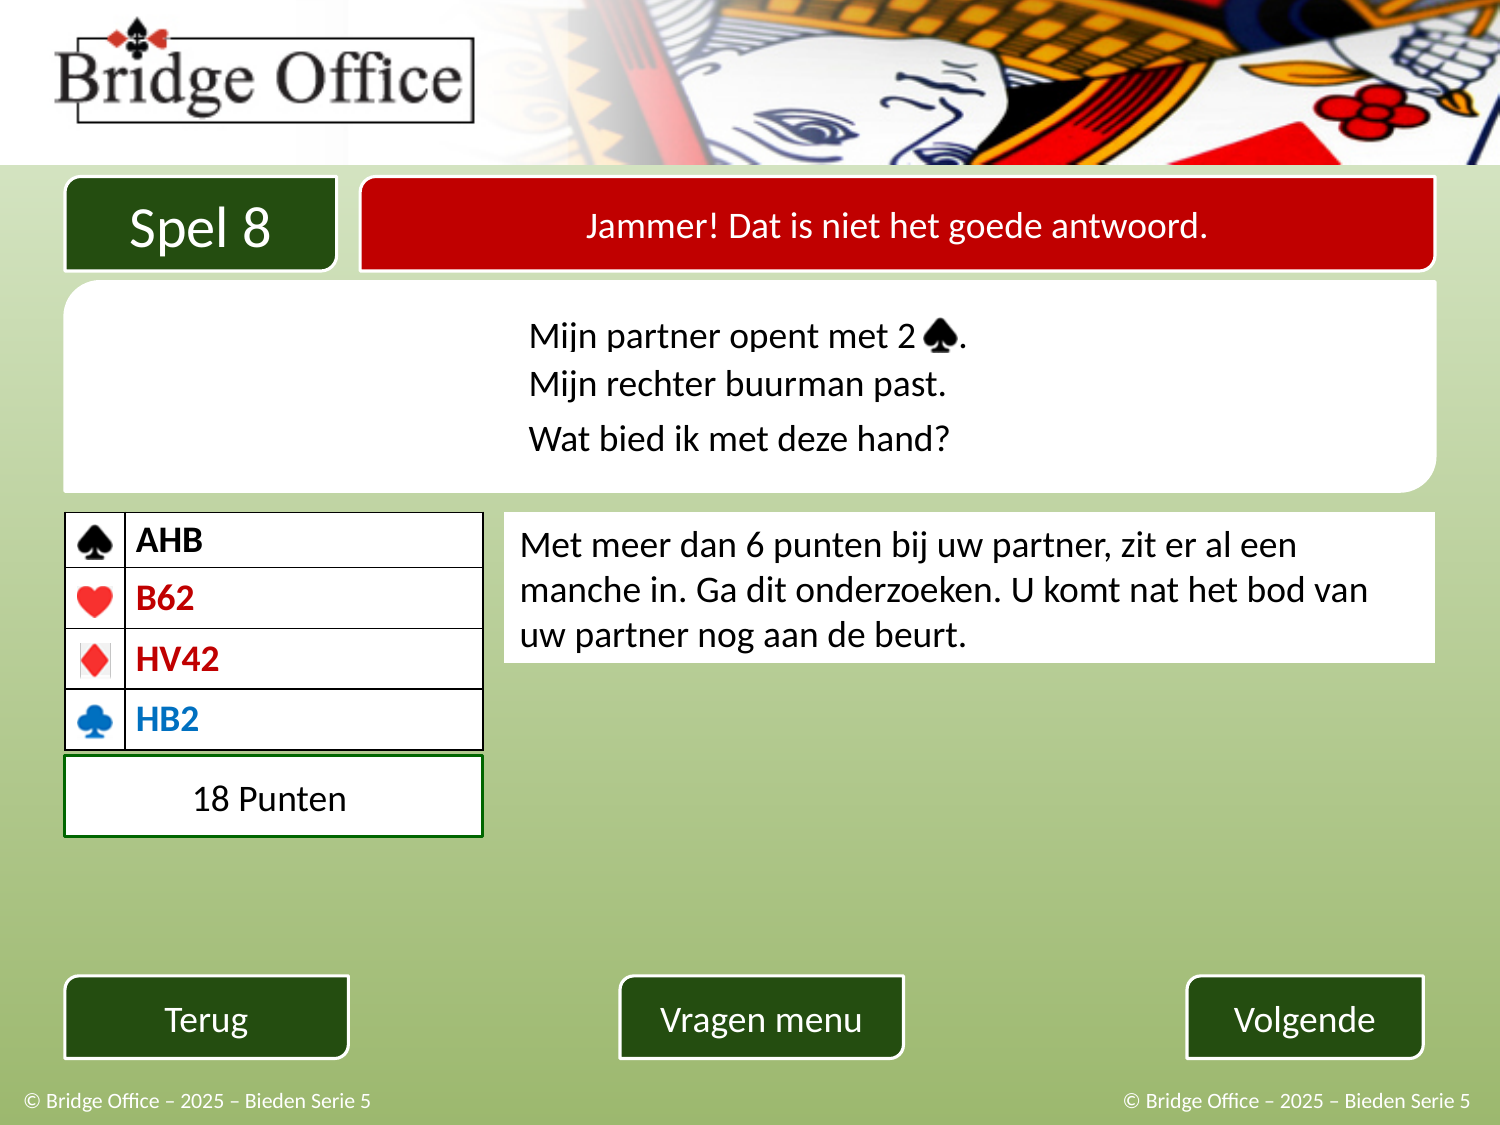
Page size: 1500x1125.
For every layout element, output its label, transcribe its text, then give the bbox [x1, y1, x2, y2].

table_cell [66, 690, 124, 749]
picture [0, 0, 1500, 166]
table_header AHB [126, 513, 482, 567]
picture [922, 317, 959, 353]
text_box Mijn partner opent met 2 . [513, 303, 1022, 364]
table_cell [66, 629, 124, 688]
picture [77, 643, 114, 679]
text_box Met meer dan 6 punten bij uw partner, zit er al een manche in. Ga dit onderzoeken. U komt nat het bod van uw partner nog aan de beurt. [504, 512, 1435, 663]
picture [77, 524, 114, 561]
text_box Jammer! Dat is niet het goede antwoord. [358, 179, 1437, 273]
text_box [63, 280, 1437, 493]
text_box Wat bied ik met deze hand? [513, 406, 987, 467]
text_box © Bridge Office – 2025 – Bieden Serie 5 [8, 1079, 393, 1121]
text_box Mijn rechter buurman past. [513, 352, 987, 406]
text_box Terug [63, 974, 350, 1061]
table_cell B62 [126, 568, 482, 628]
picture [77, 703, 114, 740]
text_box Vragen menu [618, 974, 906, 1061]
text_box © Bridge Office – 2025 – Bieden Serie 5 [1107, 1079, 1500, 1121]
table_cell HB2 [126, 690, 482, 749]
text_box Volgende [1185, 974, 1425, 1061]
table_cell [66, 568, 124, 628]
picture [77, 585, 114, 618]
table_header [66, 513, 124, 567]
text_box 18 Punten [63, 754, 484, 838]
table_cell HV42 [126, 629, 482, 688]
text_box Spel 8 [63, 179, 339, 273]
